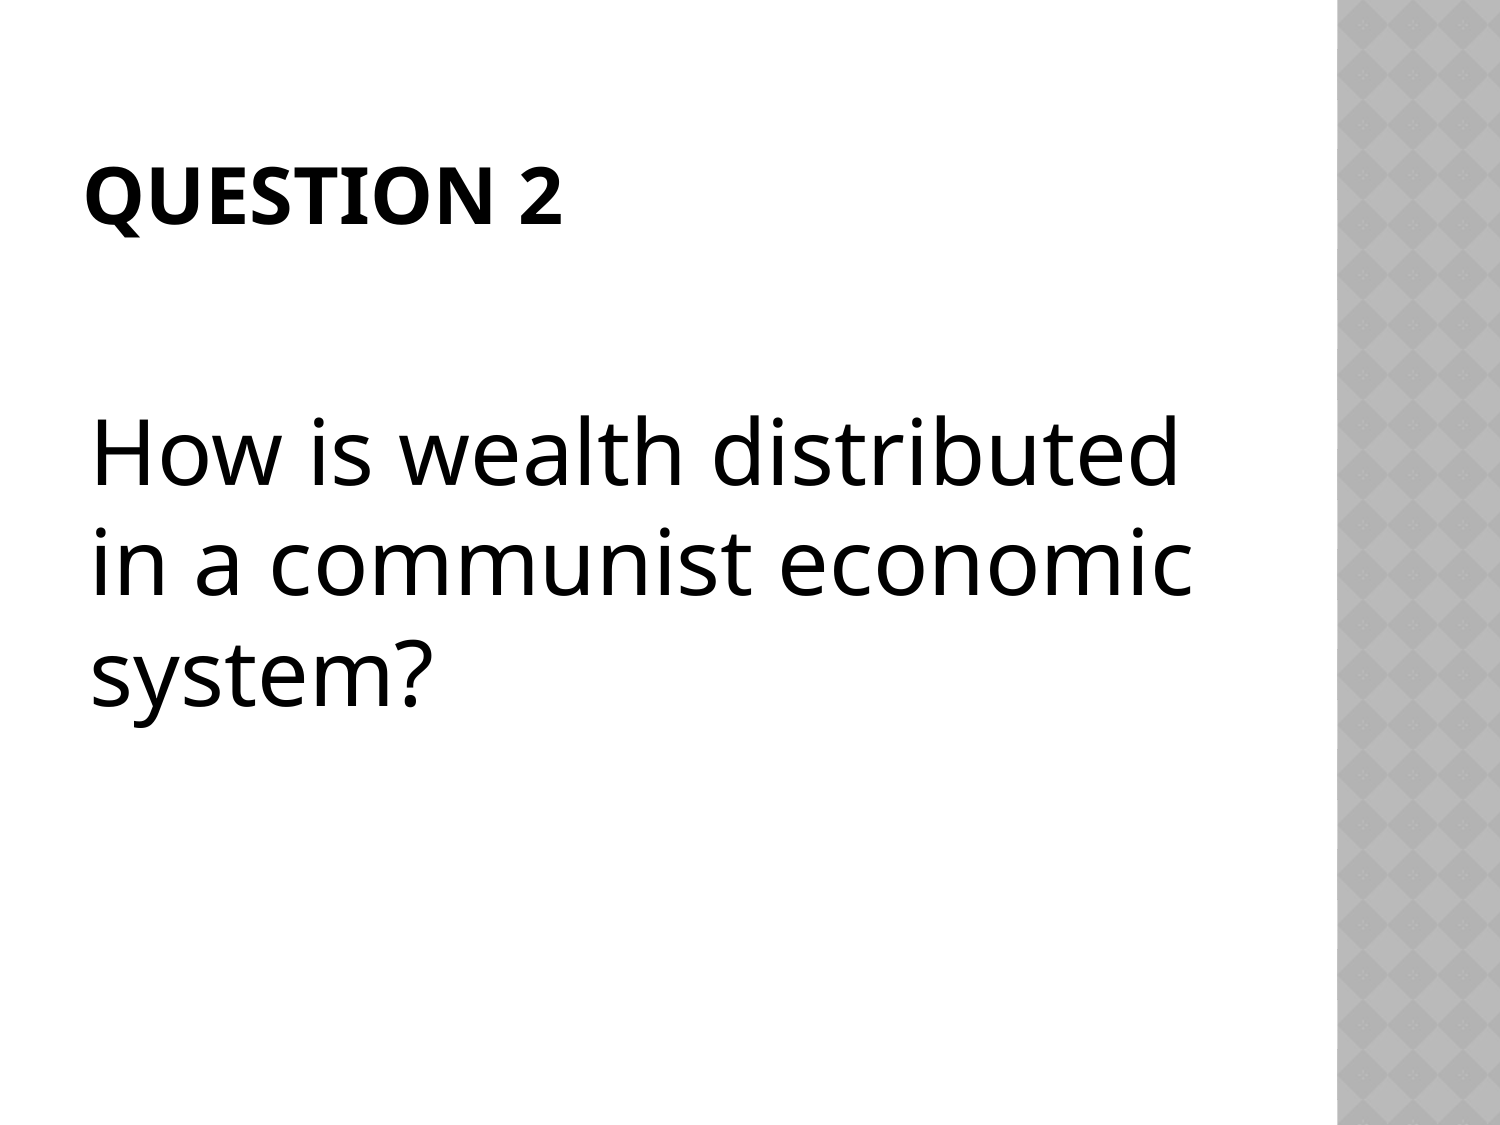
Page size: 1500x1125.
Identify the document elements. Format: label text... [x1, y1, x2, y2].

title Question 2 [75, 52, 1263, 240]
list How is wealth distributed in a communist economic system? [75, 264, 1263, 1059]
